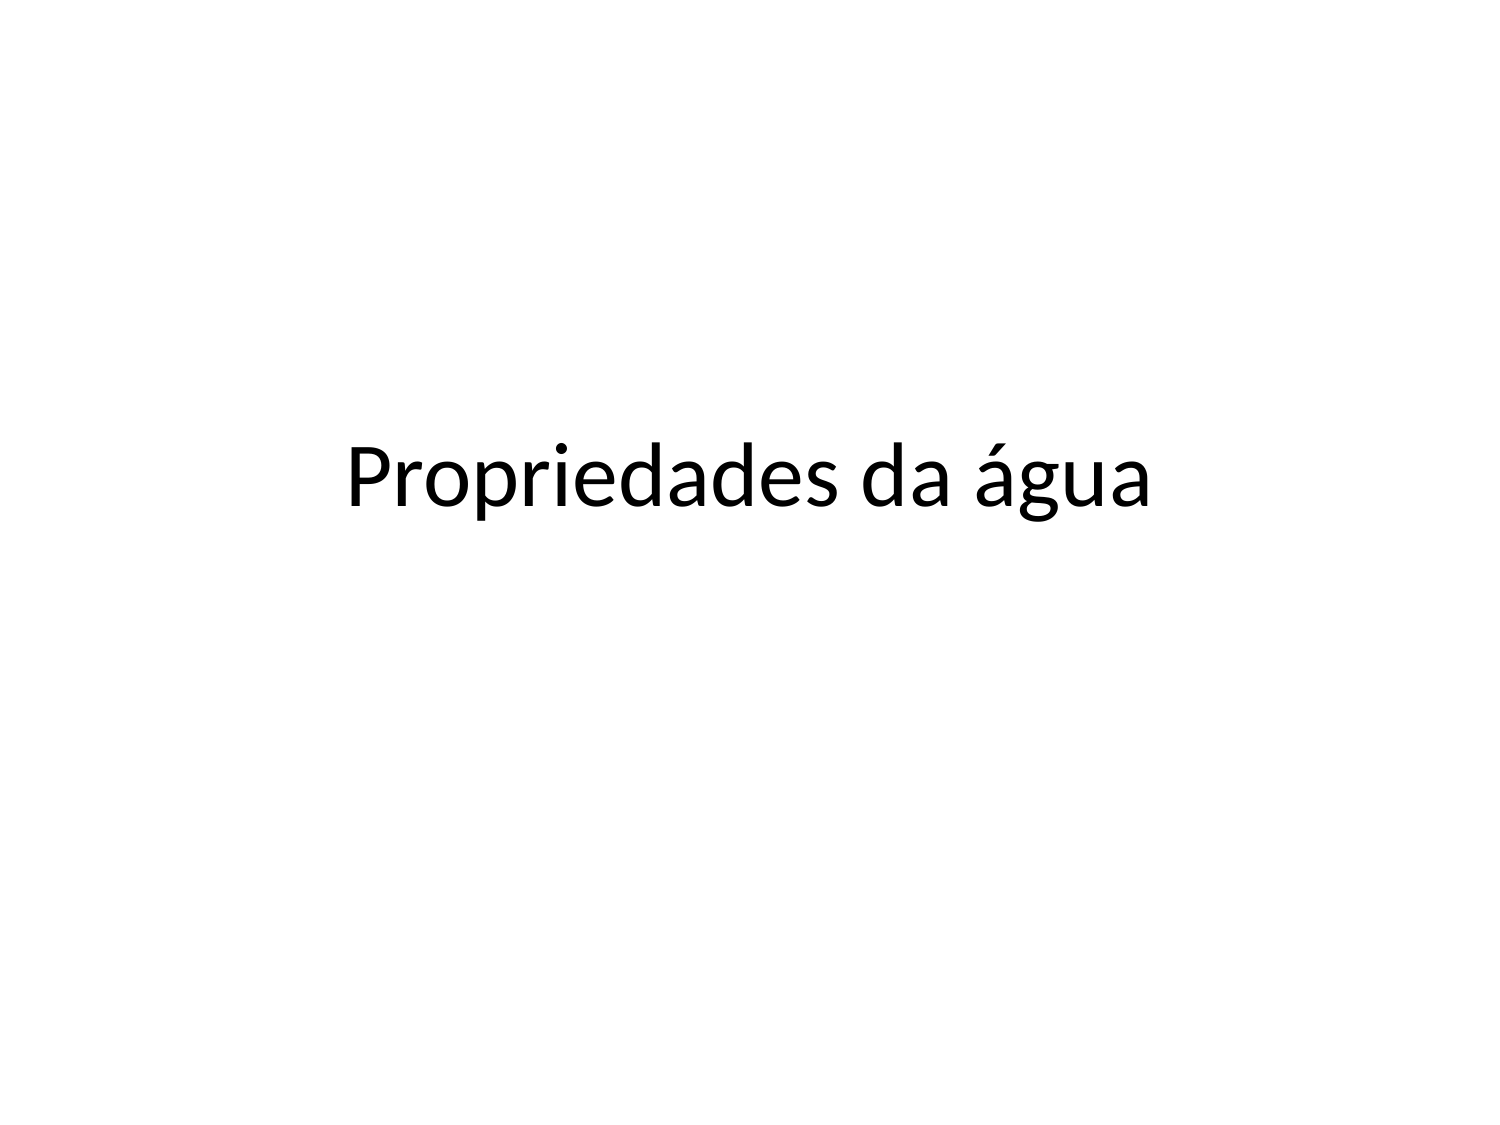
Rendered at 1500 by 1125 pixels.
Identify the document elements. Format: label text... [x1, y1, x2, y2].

title Propriedades da água [112, 349, 1388, 591]
